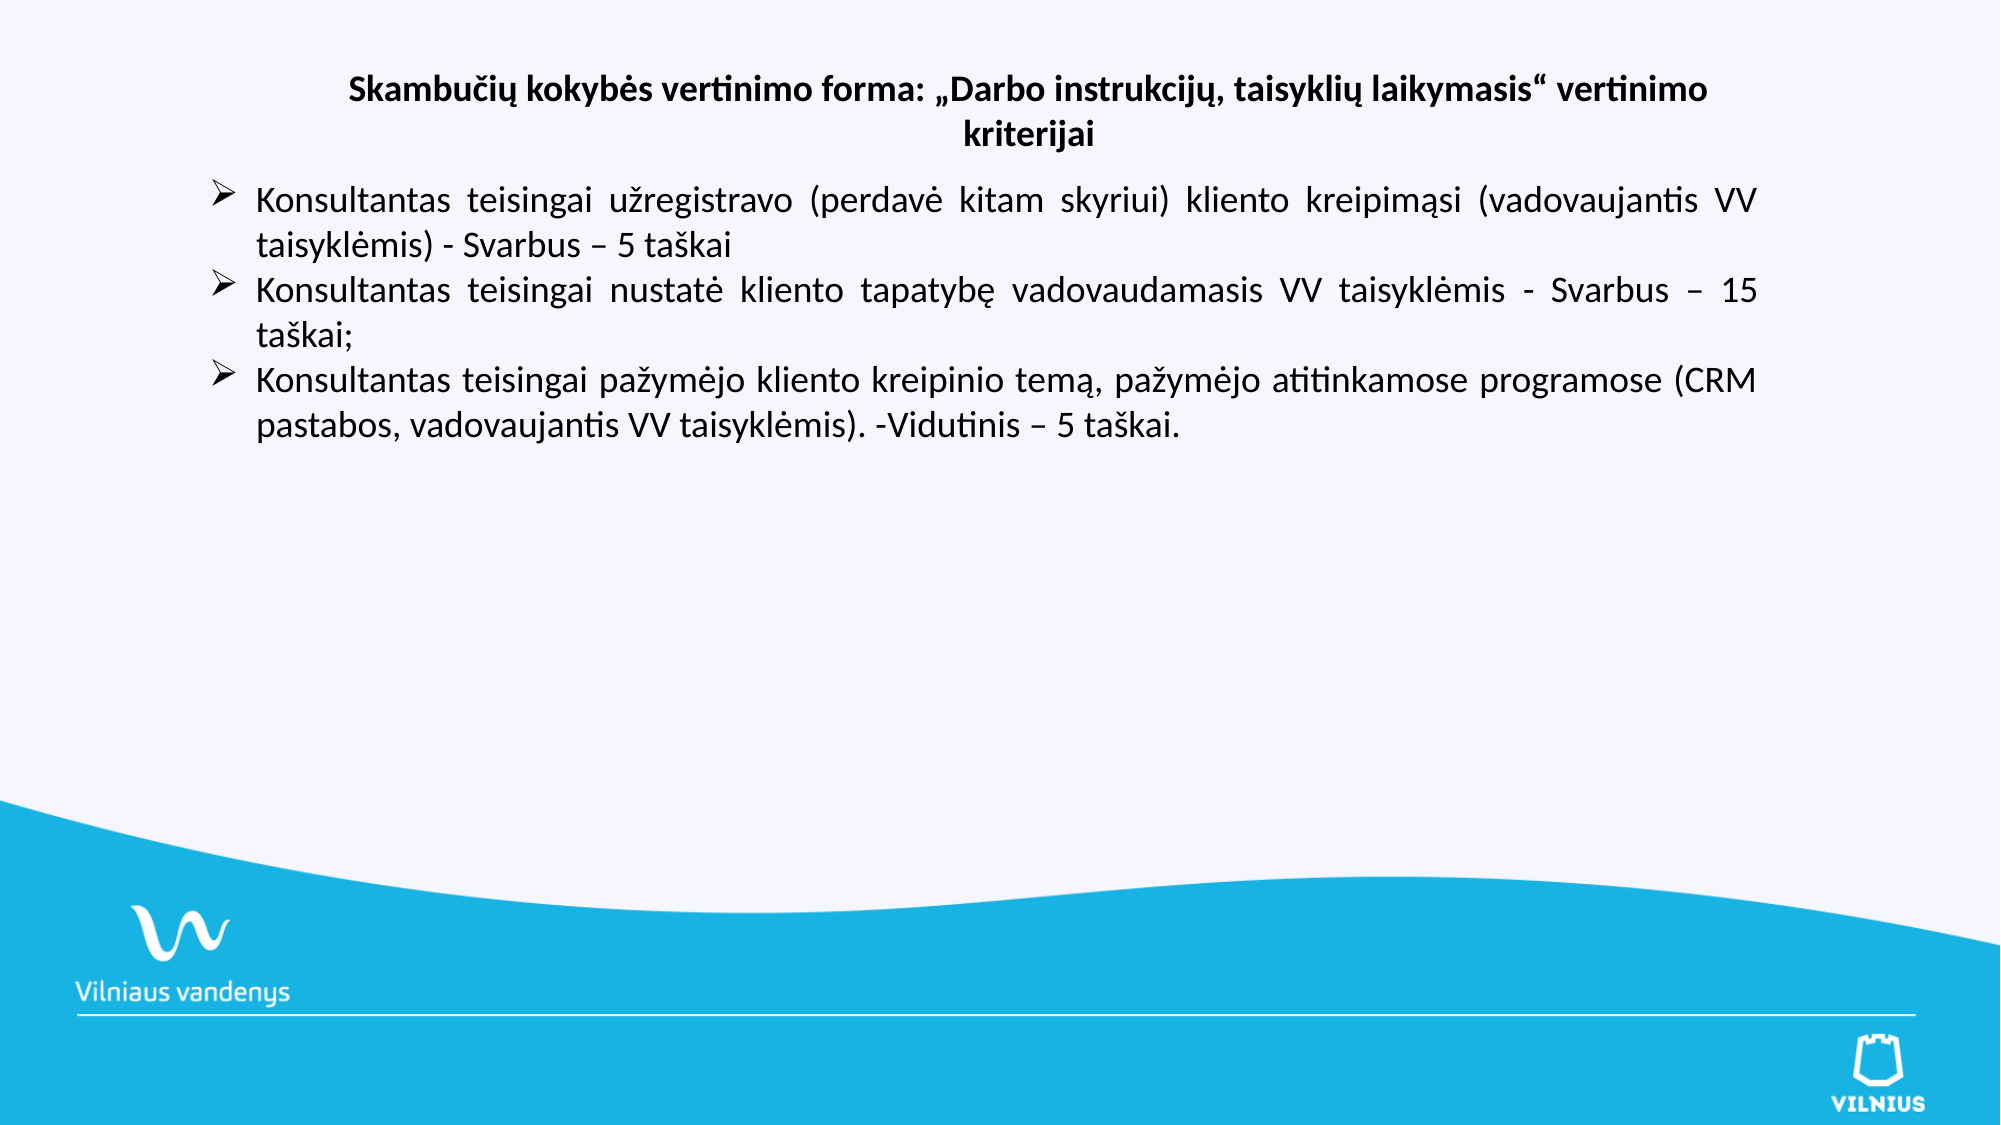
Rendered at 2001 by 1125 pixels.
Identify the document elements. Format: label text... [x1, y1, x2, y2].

text_box Skambučių kokybės vertinimo forma: „Darbo instrukcijų, taisyklių laikymasis“ vertinimo kriterijai [267, 56, 1791, 162]
picture [0, 794, 2000, 1125]
text_box Konsultantas teisingai užregistravo (perdavė kitam skyriui) kliento kreipimąsi (vadovaujantis VV taisyklėmis) - Svarbus – 5 taškai Konsultantas teisingai nustatė kliento tapatybę vadovaudamasis VV taisyklėmis - Svarbus – 15 taškai; Konsultantas teisingai pažymėjo kliento kreipinio temą, pažymėjo atitinkamose programose (CRM pastabos, vadovaujantis VV taisyklėmis). -Vidutinis – 5 taškai. [194, 167, 1774, 498]
